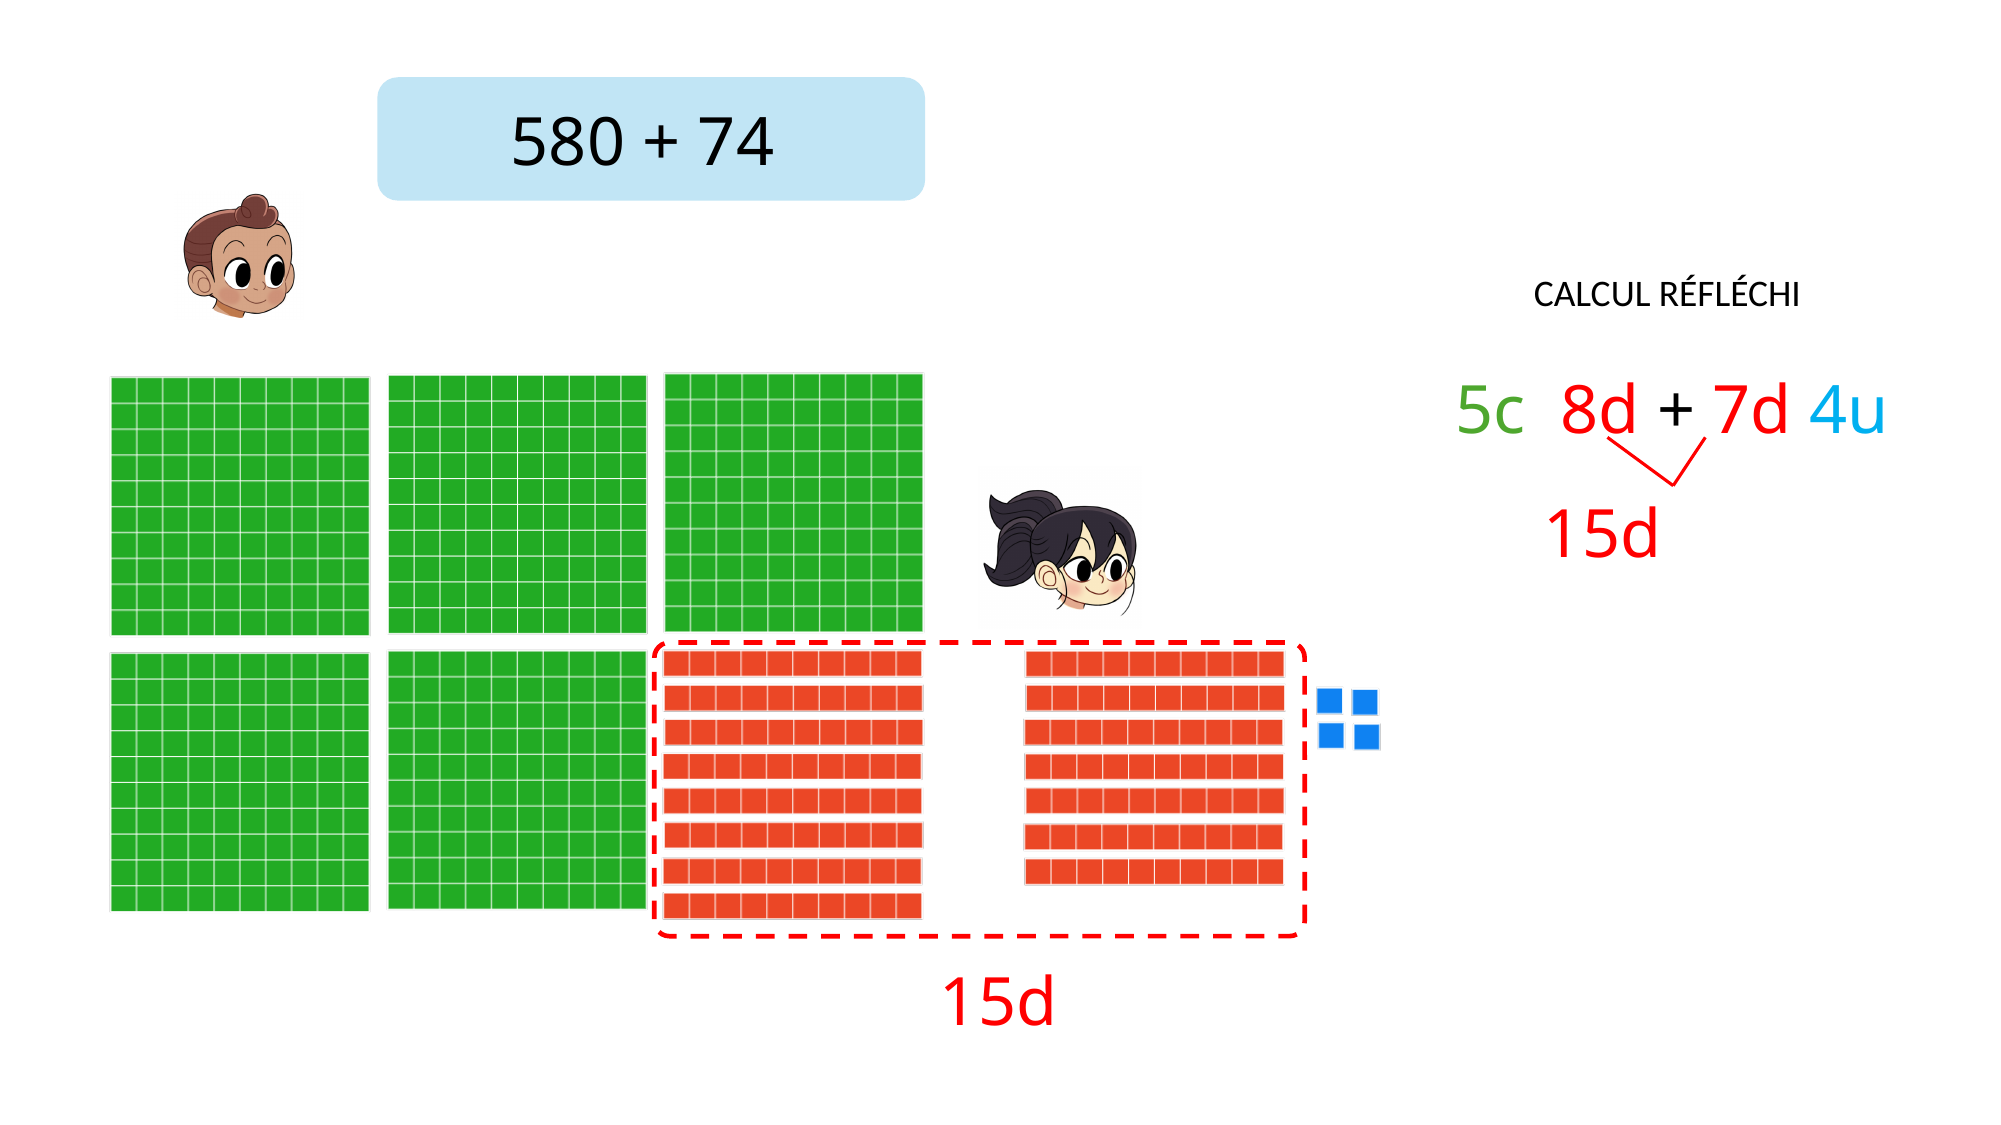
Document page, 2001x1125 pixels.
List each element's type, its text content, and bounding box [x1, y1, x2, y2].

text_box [1674, 436, 1706, 487]
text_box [1606, 436, 1674, 487]
picture [58, 321, 1431, 970]
text_box 15d [925, 970, 1220, 1047]
text_box CALCUL RÉFLÉCHI [1519, 261, 1826, 322]
text_box 580 + 74 [375, 75, 927, 203]
text_box 5c 8d + 7d 4u [1438, 359, 1907, 454]
picture [173, 190, 304, 320]
text_box 15d [1431, 483, 1821, 659]
